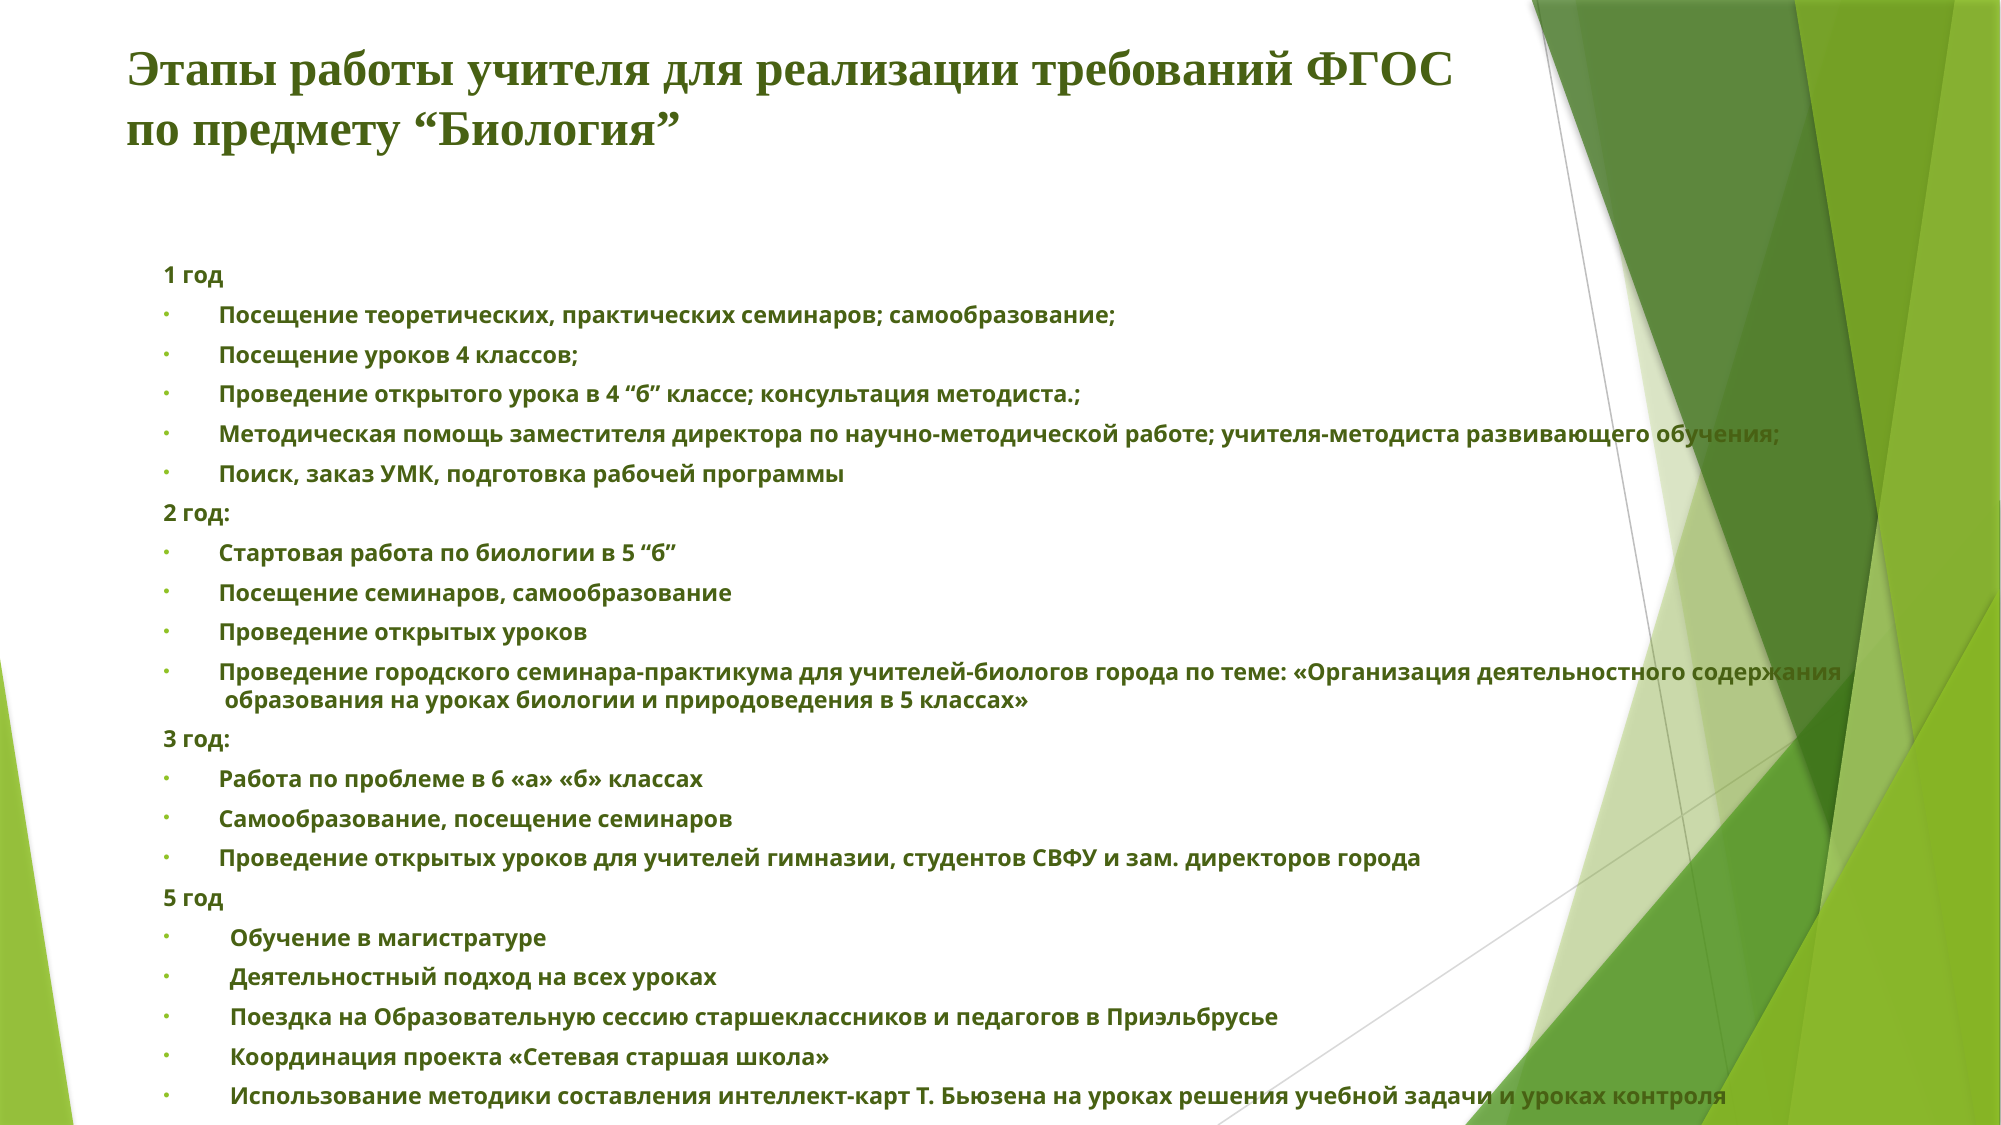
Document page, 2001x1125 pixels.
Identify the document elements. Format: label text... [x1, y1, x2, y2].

title Этапы работы учителя для реализации требований ФГОС по предмету “Биология” [111, 33, 1522, 157]
list 1 год Посещение теоретических, практических семинаров; самообразование; Посещение уроков 4 классов; Проведение открытого урока в 4 “б” классе; консультация методиста.; Методическая помощь заместителя директора по научно-методической работе; учителя-методиста развивающего обучения; Поиск, заказ УМК, подготовка рабочей программы 2 год: Стартовая работа по биологии в 5 “б” Посещение семинаров, самообразование Проведение открытых уроков Проведение городского семинара-практикума для учителей-биологов города по теме: «Организация деятельностного содержания образования на уроках биологии и природоведения в 5 классах» 3 год: Работа по проблеме в 6 «а» «б» классах Самообразование, посещение семинаров Проведение открытых уроков для учителей гимназии, студентов СВФУ и зам. директоров города 5 год Обучение в магистратуре Деятельностный подход на всех уроках Поездка на Образовательную сессию старшеклассников и педагогов в Приэльбрусье Координация проекта «Сетевая старшая школа» Использование методики составления интеллект-карт Т. Бьюзена на уроках решения учебной задачи и уроках контроля [148, 253, 1861, 1125]
